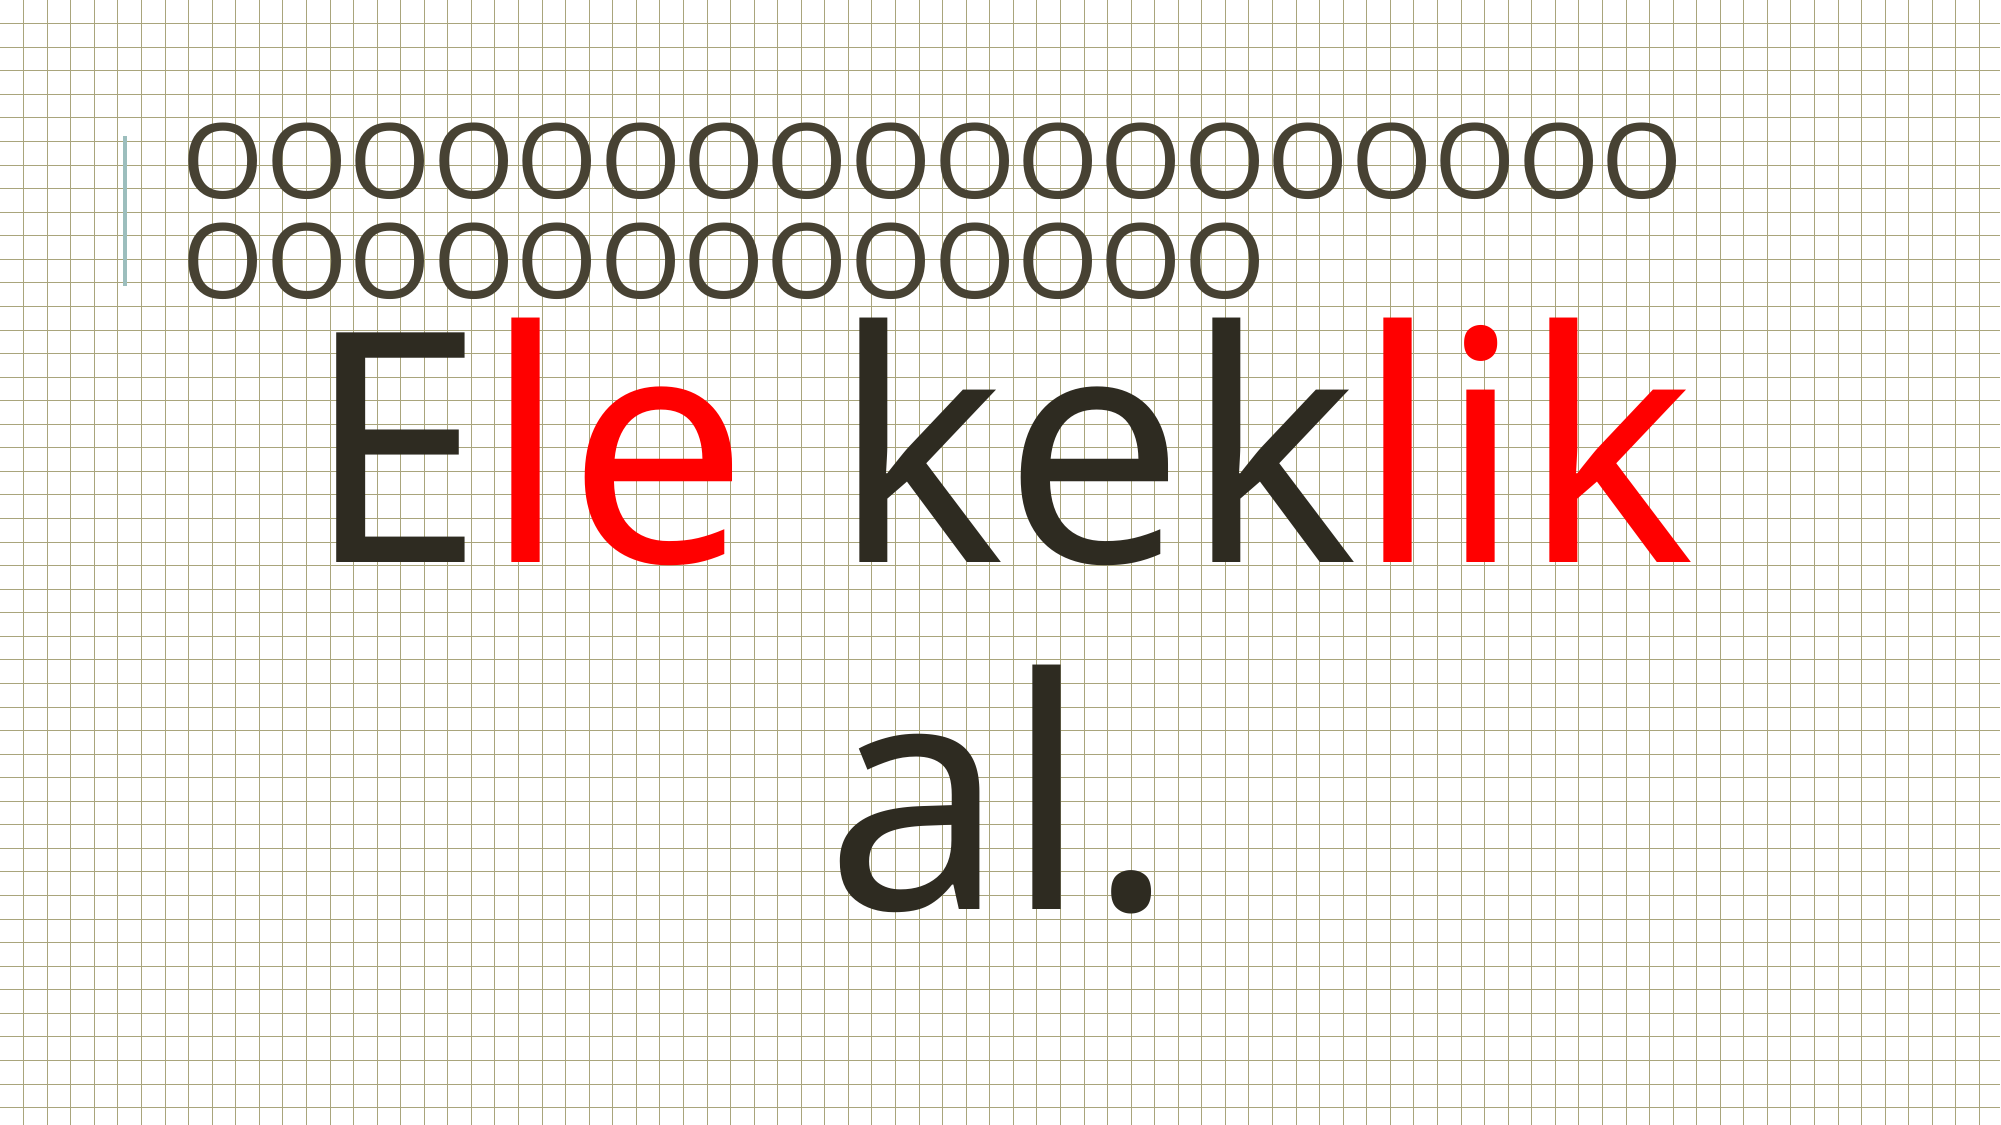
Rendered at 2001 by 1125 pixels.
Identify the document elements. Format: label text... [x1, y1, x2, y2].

list Ele keklik al. [137, 277, 1863, 992]
title ooooooooooooooooooooooooooooooo [168, 96, 1763, 277]
